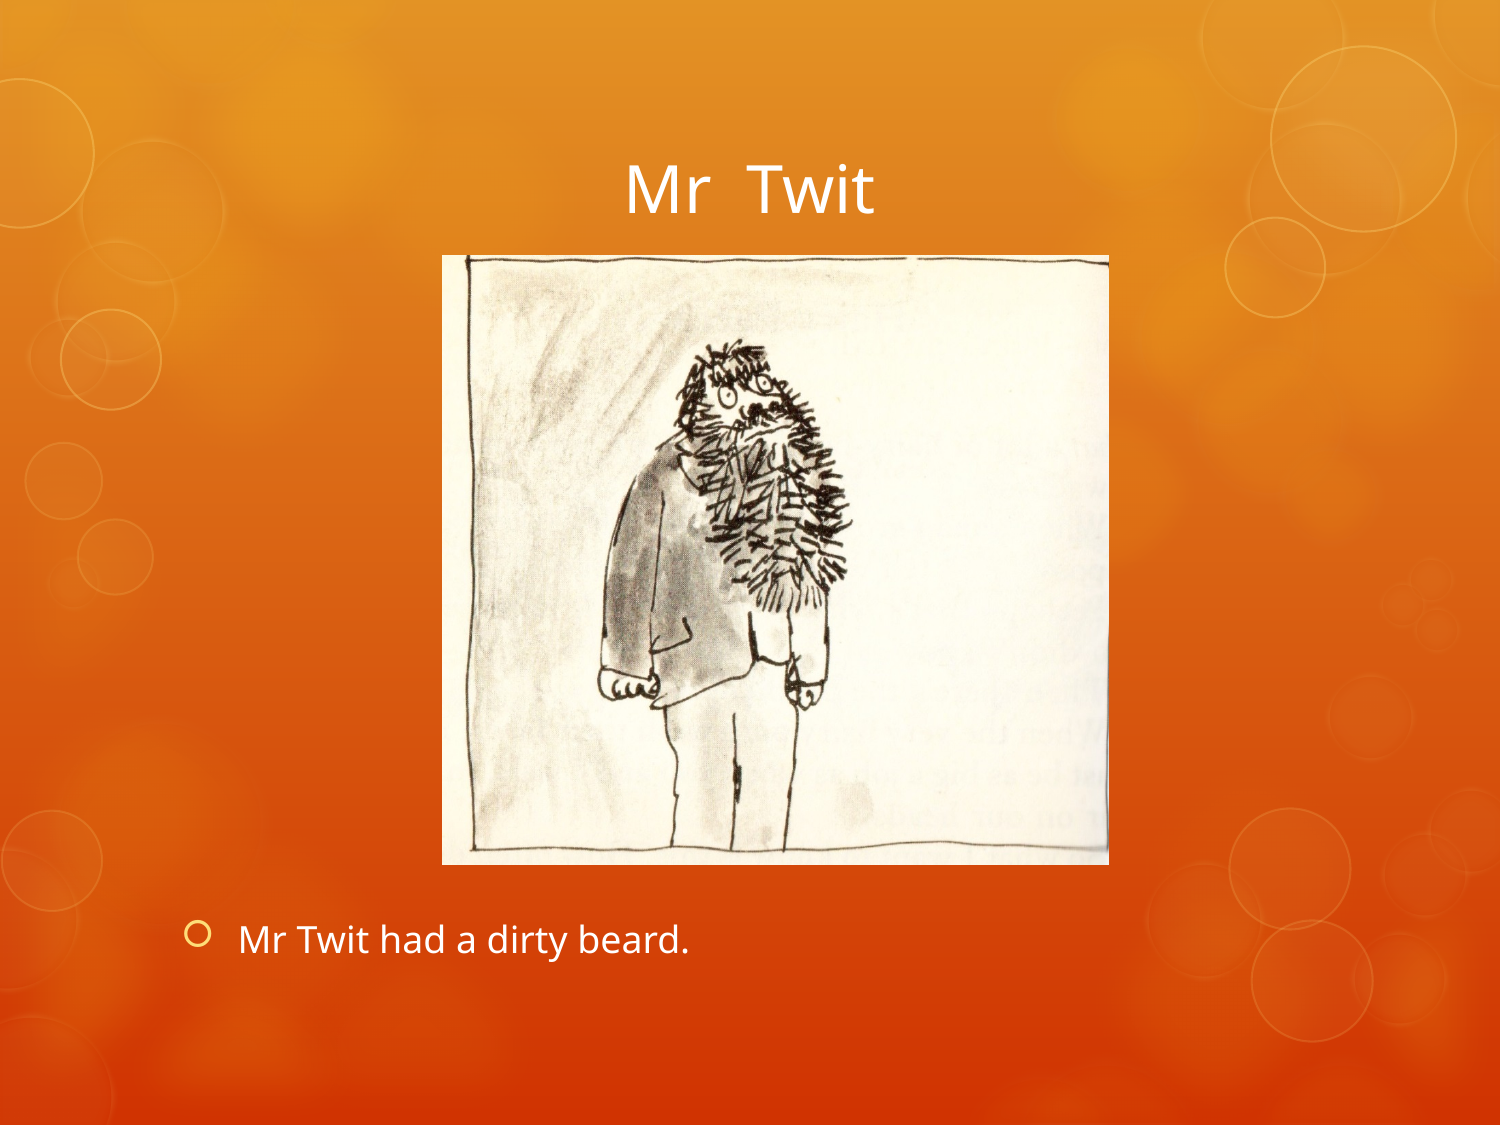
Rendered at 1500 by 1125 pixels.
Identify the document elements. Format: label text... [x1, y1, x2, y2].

title Mr Twit [165, 110, 1335, 263]
list Mr Twit had a dirty beard. [166, 810, 1335, 1068]
picture [442, 254, 1110, 866]
